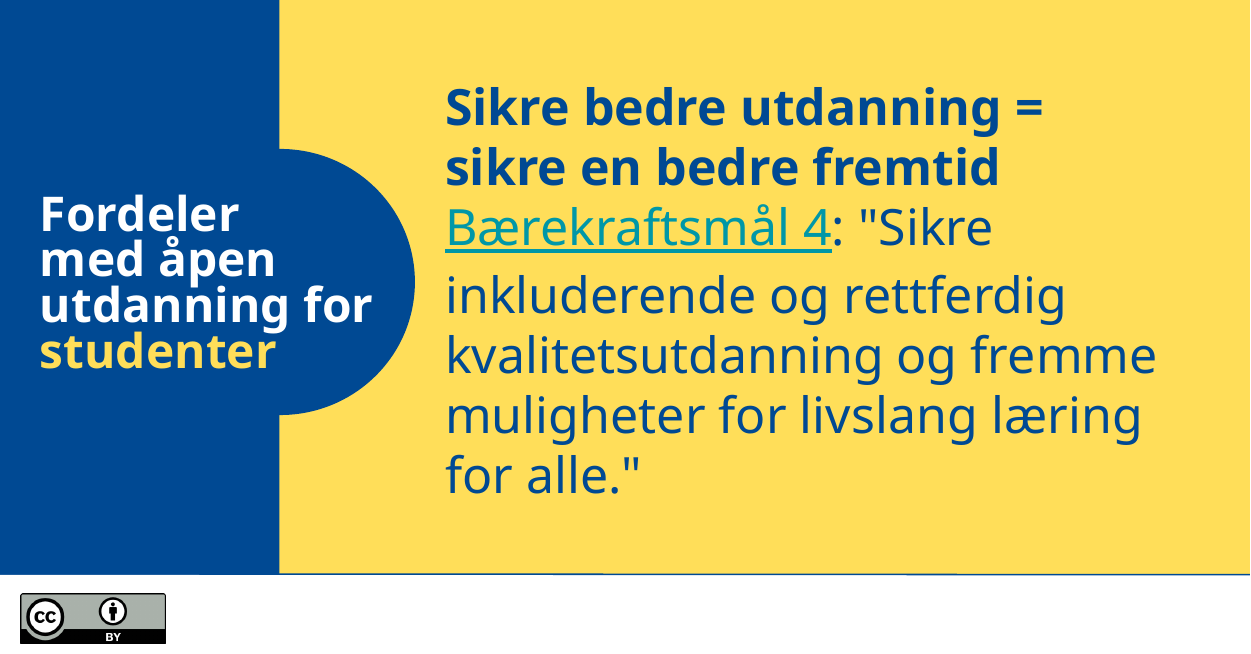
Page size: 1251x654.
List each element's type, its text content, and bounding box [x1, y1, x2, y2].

picture [20, 592, 166, 645]
text_box [206, 393, 355, 416]
text_box Sikre bedre utdanning = sikre en bedre fremtid Bærekraftsmål 4: "Sikre inkluderende og rettferdig kvalitetsutdanning og fremme muligheter for livslang læring for alle." [430, 60, 1191, 519]
text_box [195, 148, 366, 179]
text_box [0, 582, 1250, 654]
text_box Fordeler med åpen utdanning for studenter [24, 179, 420, 393]
text_box [0, 0, 280, 573]
